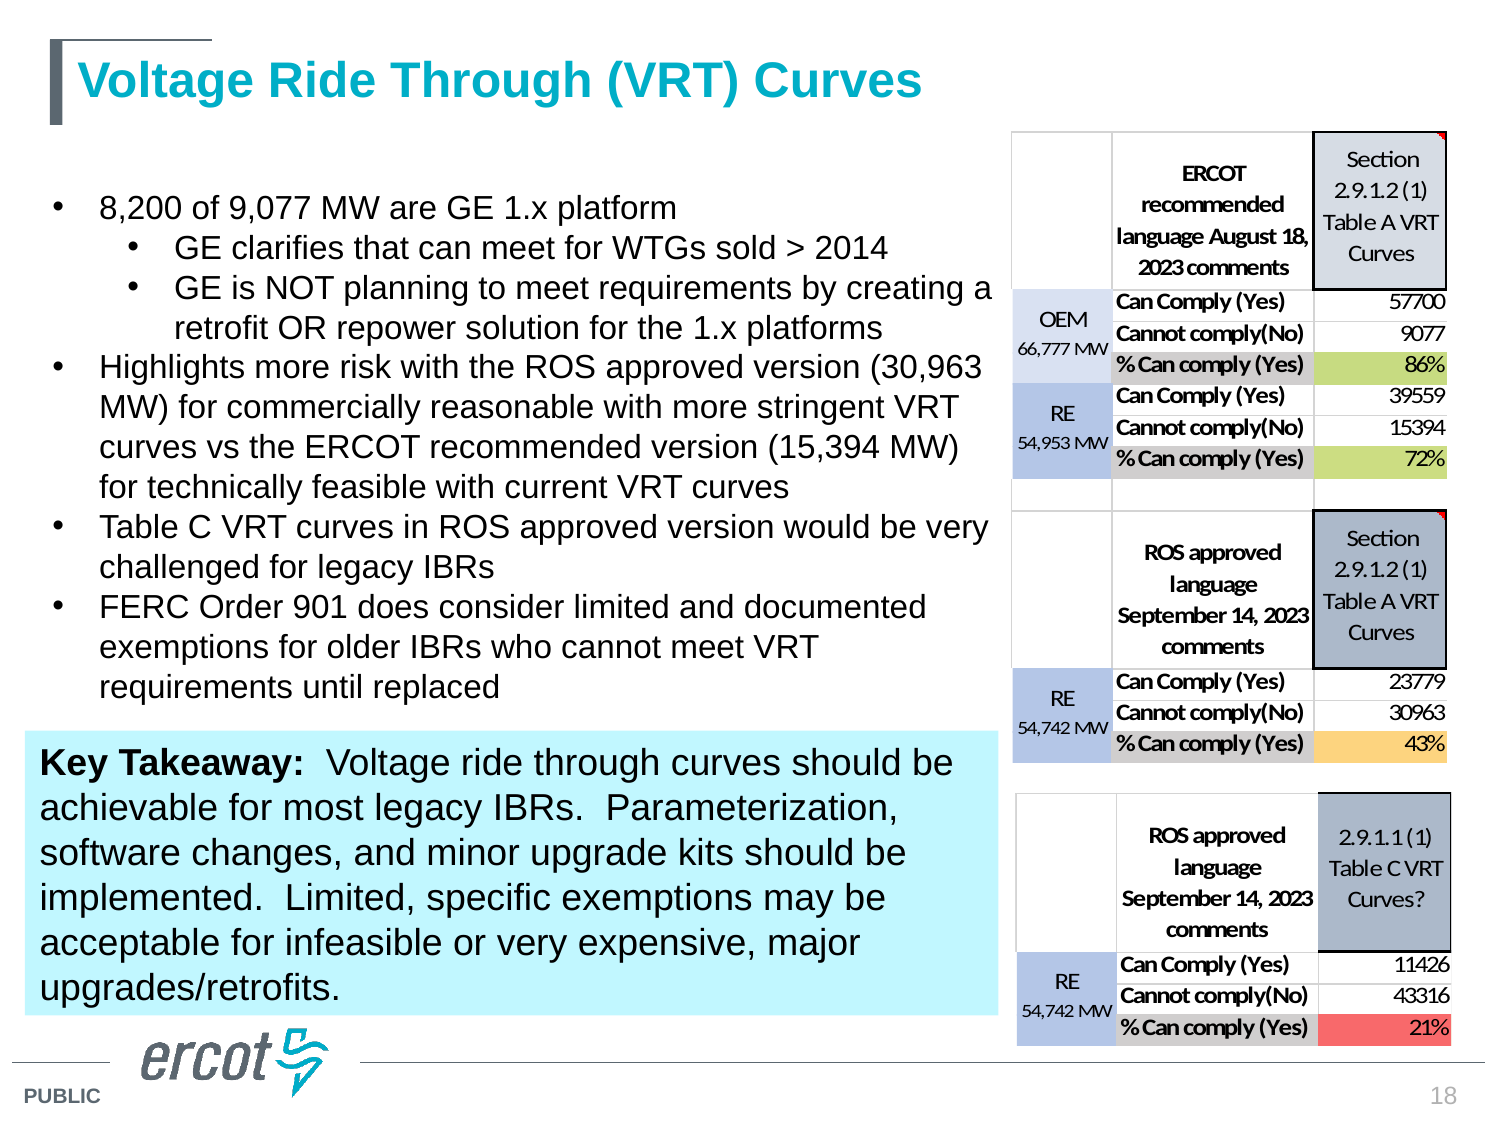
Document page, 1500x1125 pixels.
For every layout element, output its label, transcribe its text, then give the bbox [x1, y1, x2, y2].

picture [1014, 792, 1453, 1048]
slide_number 18 [1400, 1076, 1488, 1113]
picture [137, 1024, 332, 1100]
text_box 8,200 of 9,077 MW are GE 1.x platform GE clarifies that can meet for WTGs sold > 2014 GE is NOT planning to meet requirements by creating a retrofit OR repower solution for the 1.x platforms Highlights more risk with the ROS approved version (30,963 MW) for commercially reasonable with more stringent VRT curves vs the ERCOT recommended version (15,394 MW) for technically feasible with current VRT curves Table C VRT curves in ROS approved version would be very challenged for legacy IBRs FERC Order 901 does consider limited and documented exemptions for older IBRs who cannot meet VRT requirements until replaced [37, 178, 1005, 758]
title Voltage Ride Through (VRT) Curves [62, 39, 1450, 125]
picture [1010, 130, 1449, 765]
text_box Key Takeaway: Voltage ride through curves should be achievable for most legacy IBRs. Parameterization, software changes, and minor upgrade kits should be implemented. Limited, specific exemptions may be acceptable for infeasible or very expensive, major upgrades/retrofits. [24, 730, 999, 1016]
